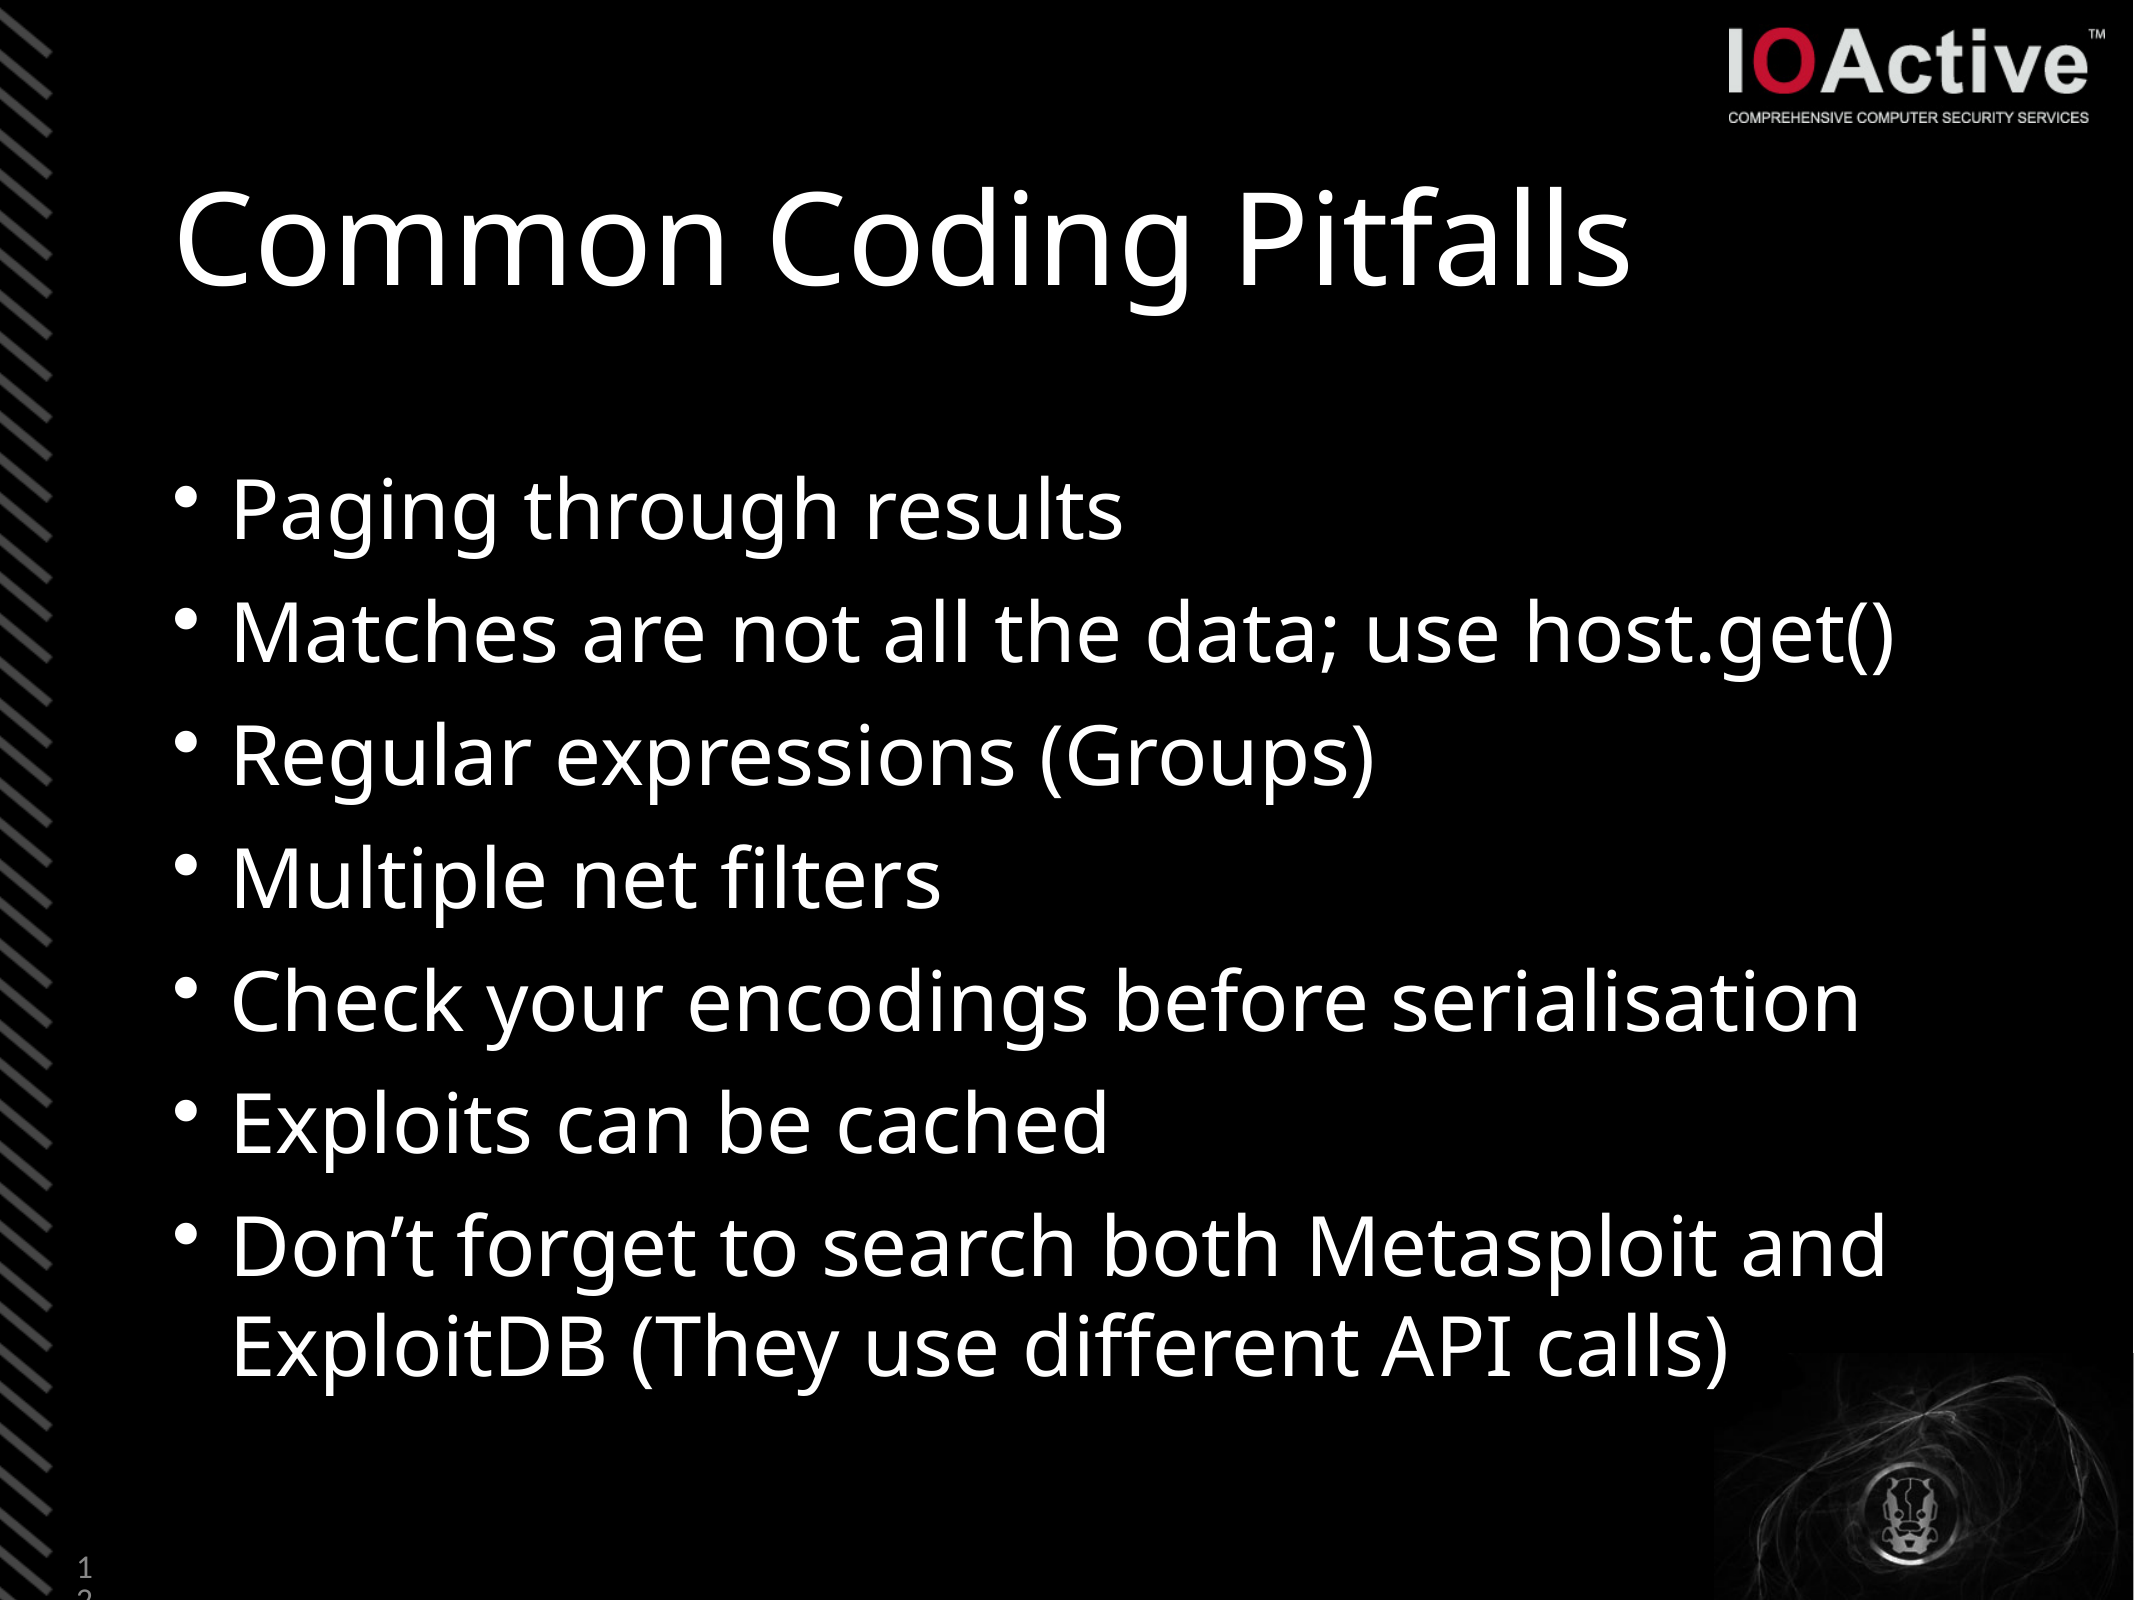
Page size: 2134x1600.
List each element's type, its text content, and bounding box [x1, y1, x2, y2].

title Common Coding Pitfalls [166, 125, 1905, 343]
picture [0, 0, 55, 1600]
slide_number 12 [60, 1538, 110, 1592]
picture [1729, 24, 2105, 123]
picture [1714, 1353, 2134, 1600]
list Paging through results Matches are not all the data; use host.get() Regular expressions (Groups) Multiple net filters Check your encodings before serialisation Exploits can be cached Don’t forget to search both Metasploit and ExploitDB (They use different API calls) [166, 450, 2005, 1388]
